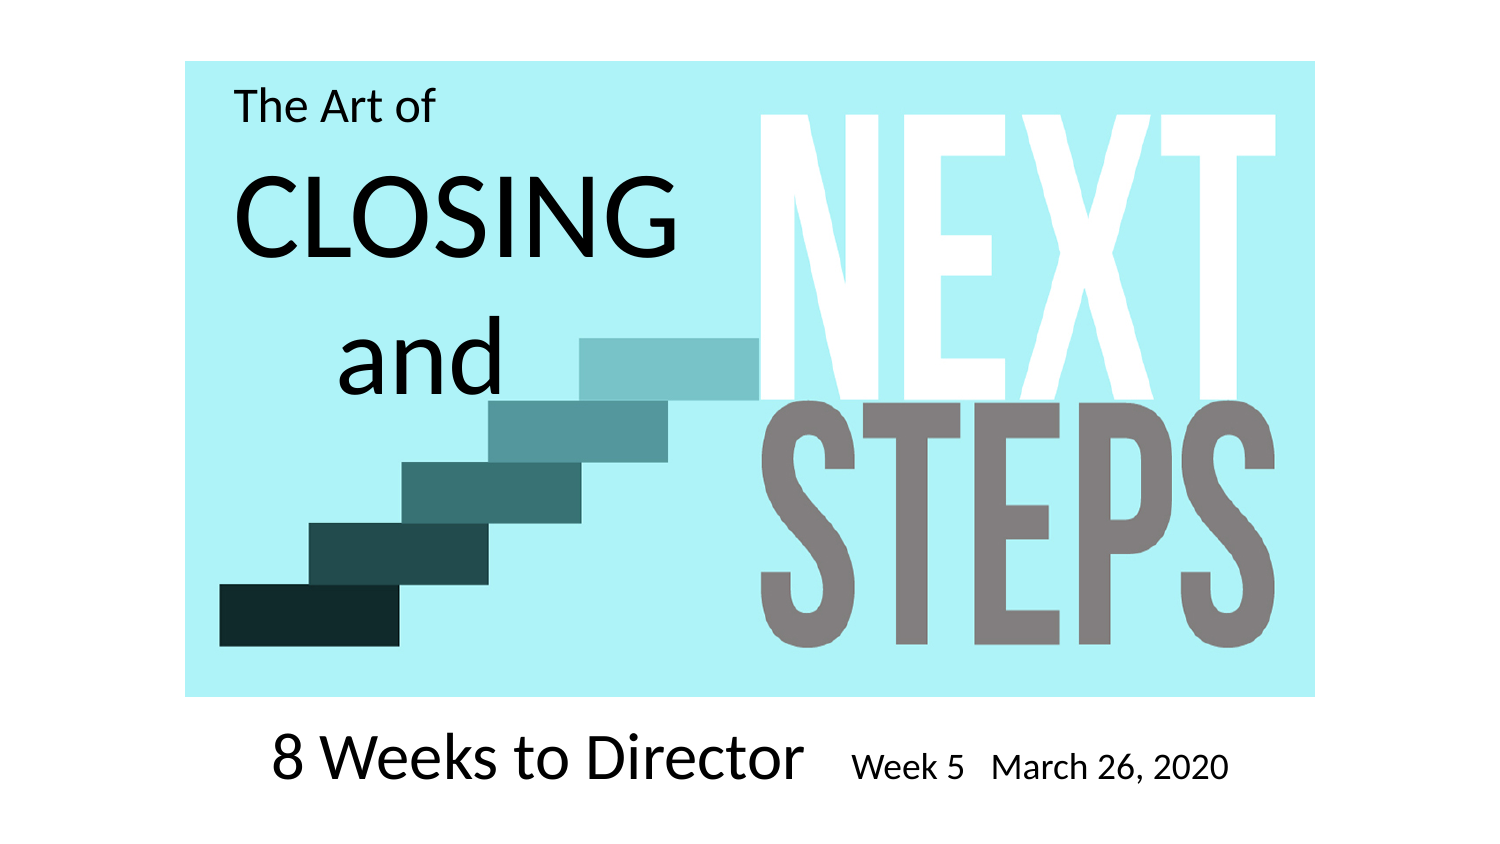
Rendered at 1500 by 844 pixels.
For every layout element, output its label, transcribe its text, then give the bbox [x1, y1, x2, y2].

picture [185, 60, 1315, 697]
text_box 8 Weeks to Director Week 5 March 26, 2020 [256, 705, 1280, 801]
